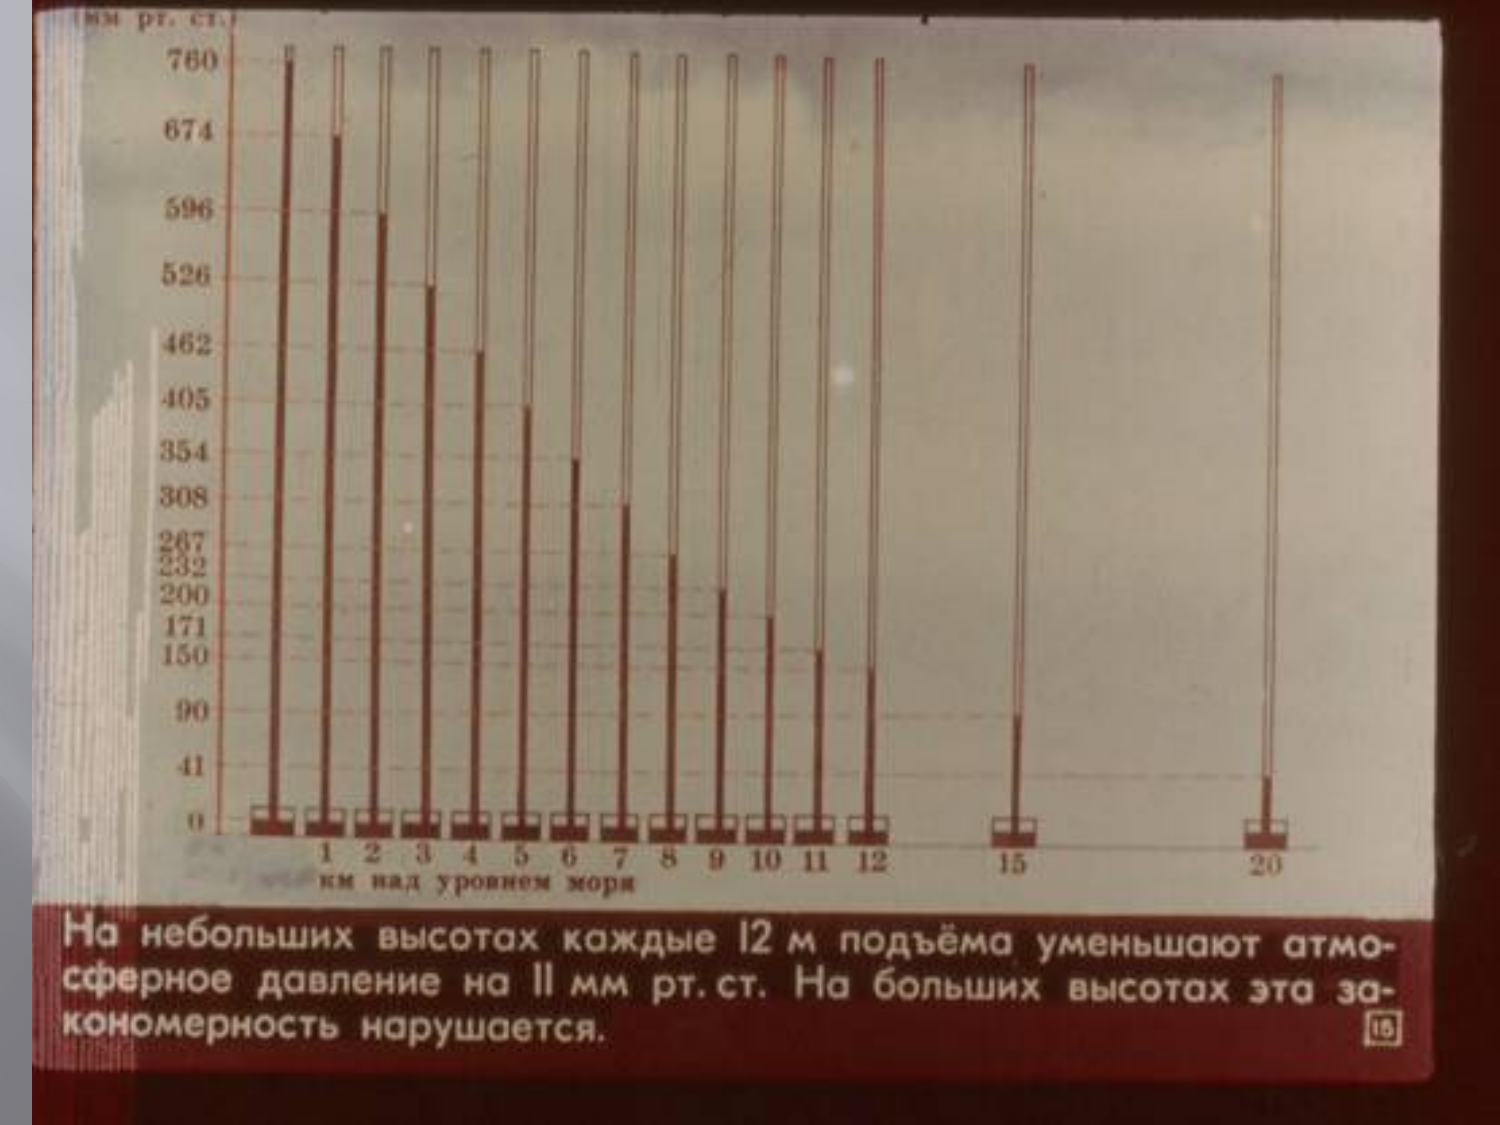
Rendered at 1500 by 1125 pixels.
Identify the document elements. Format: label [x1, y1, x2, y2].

list [32, 0, 1500, 1125]
